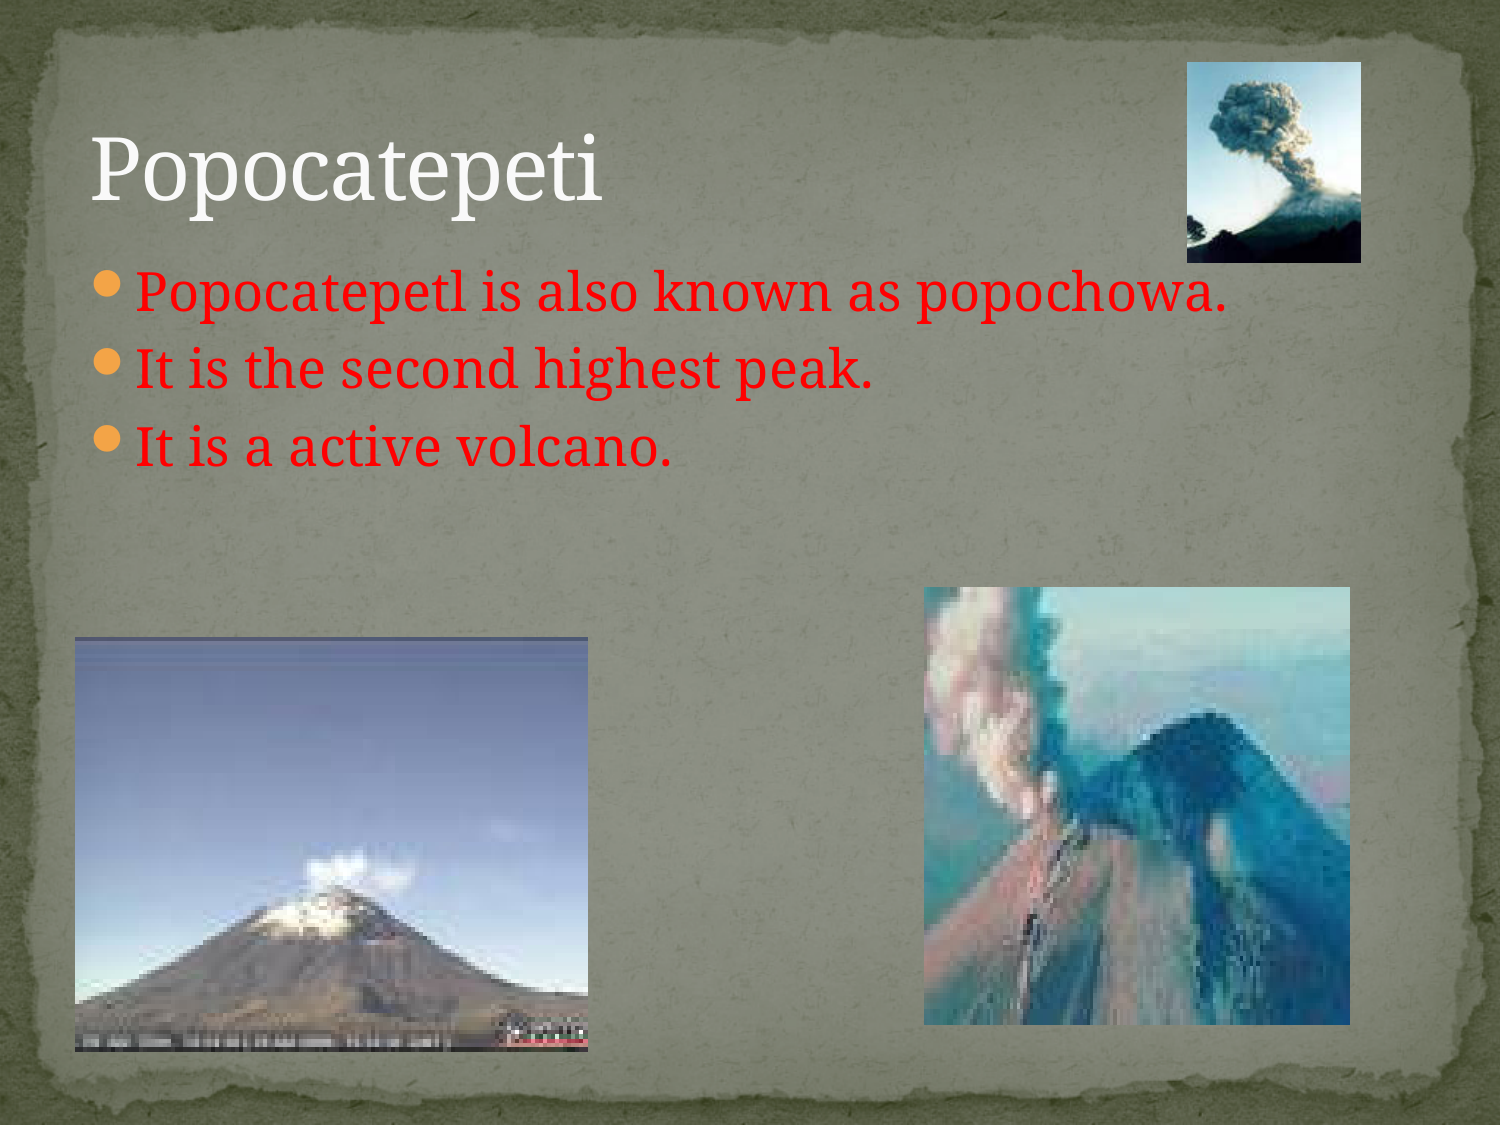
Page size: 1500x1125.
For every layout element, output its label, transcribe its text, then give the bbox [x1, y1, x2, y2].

picture [924, 587, 1350, 1025]
picture [75, 637, 588, 1052]
picture [1187, 62, 1361, 263]
title Popocatepeti [74, 24, 1425, 225]
list Popocatepetl is also known as popochowa. It is the second highest peak. It is a active volcano. [75, 249, 1425, 1000]
